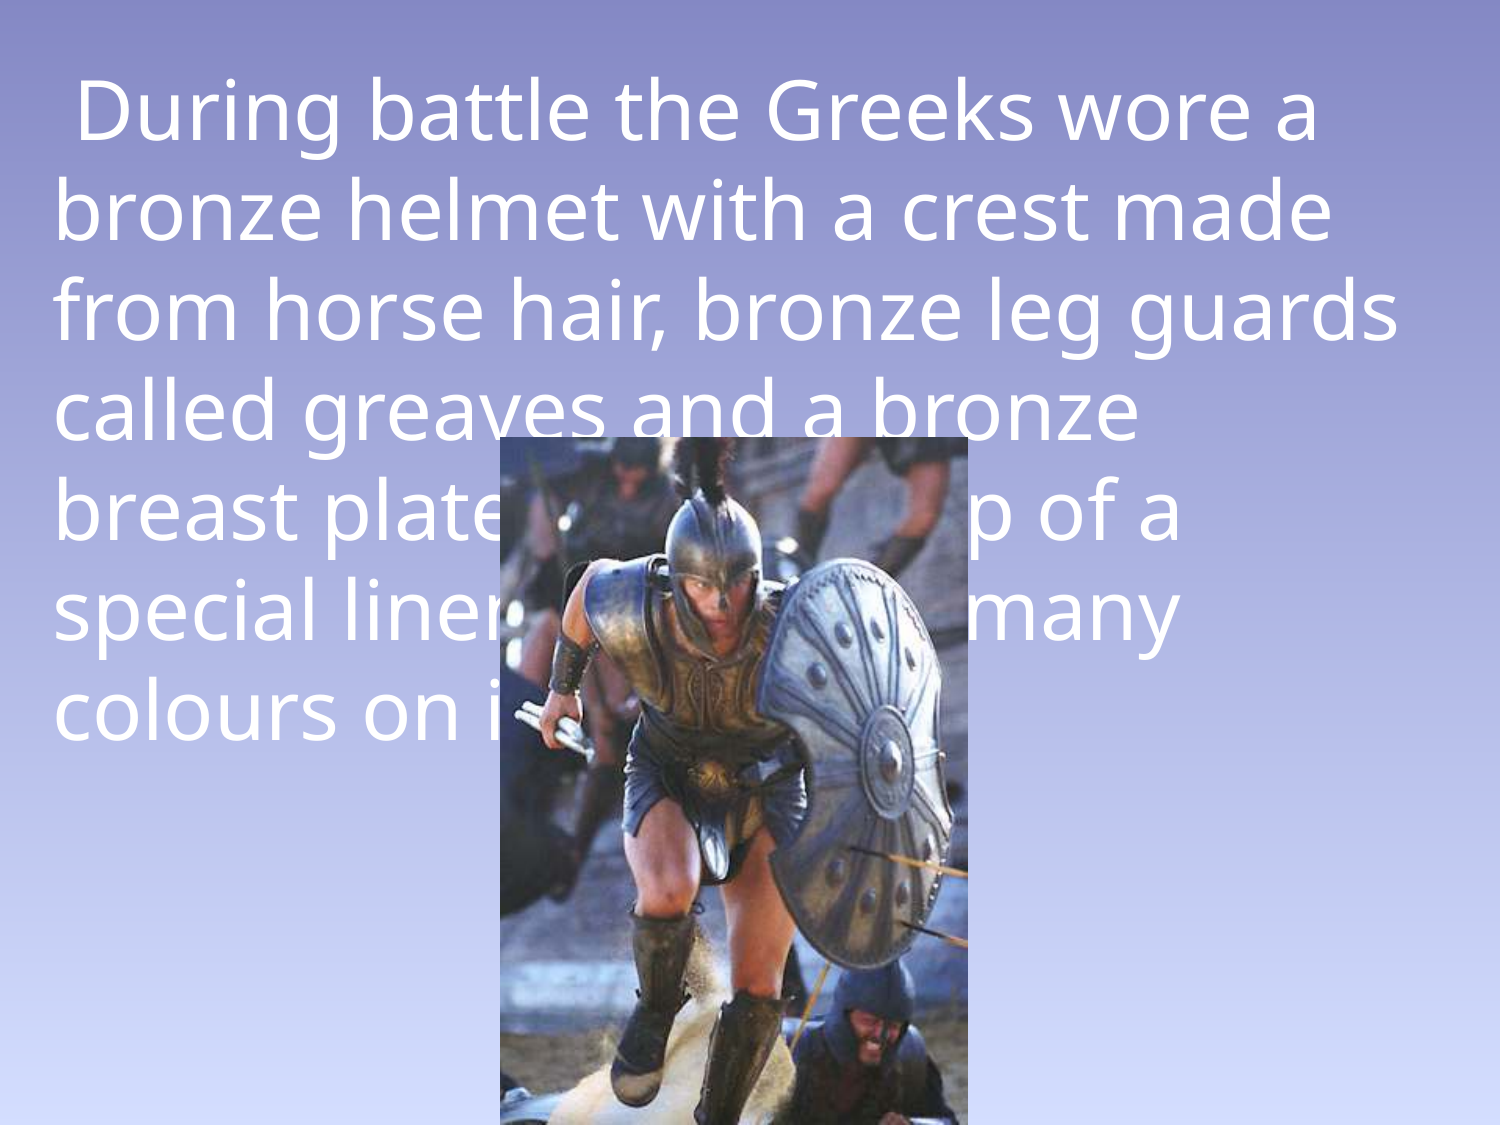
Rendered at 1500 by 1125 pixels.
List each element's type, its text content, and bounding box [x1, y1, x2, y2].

text_box During battle the Greeks wore a bronze helmet with a crest made from horse hair, bronze leg guards called greaves and a bronze breast plate over the top of a special linen tunic with many colours on it. [37, 50, 1425, 765]
picture [499, 437, 968, 1125]
